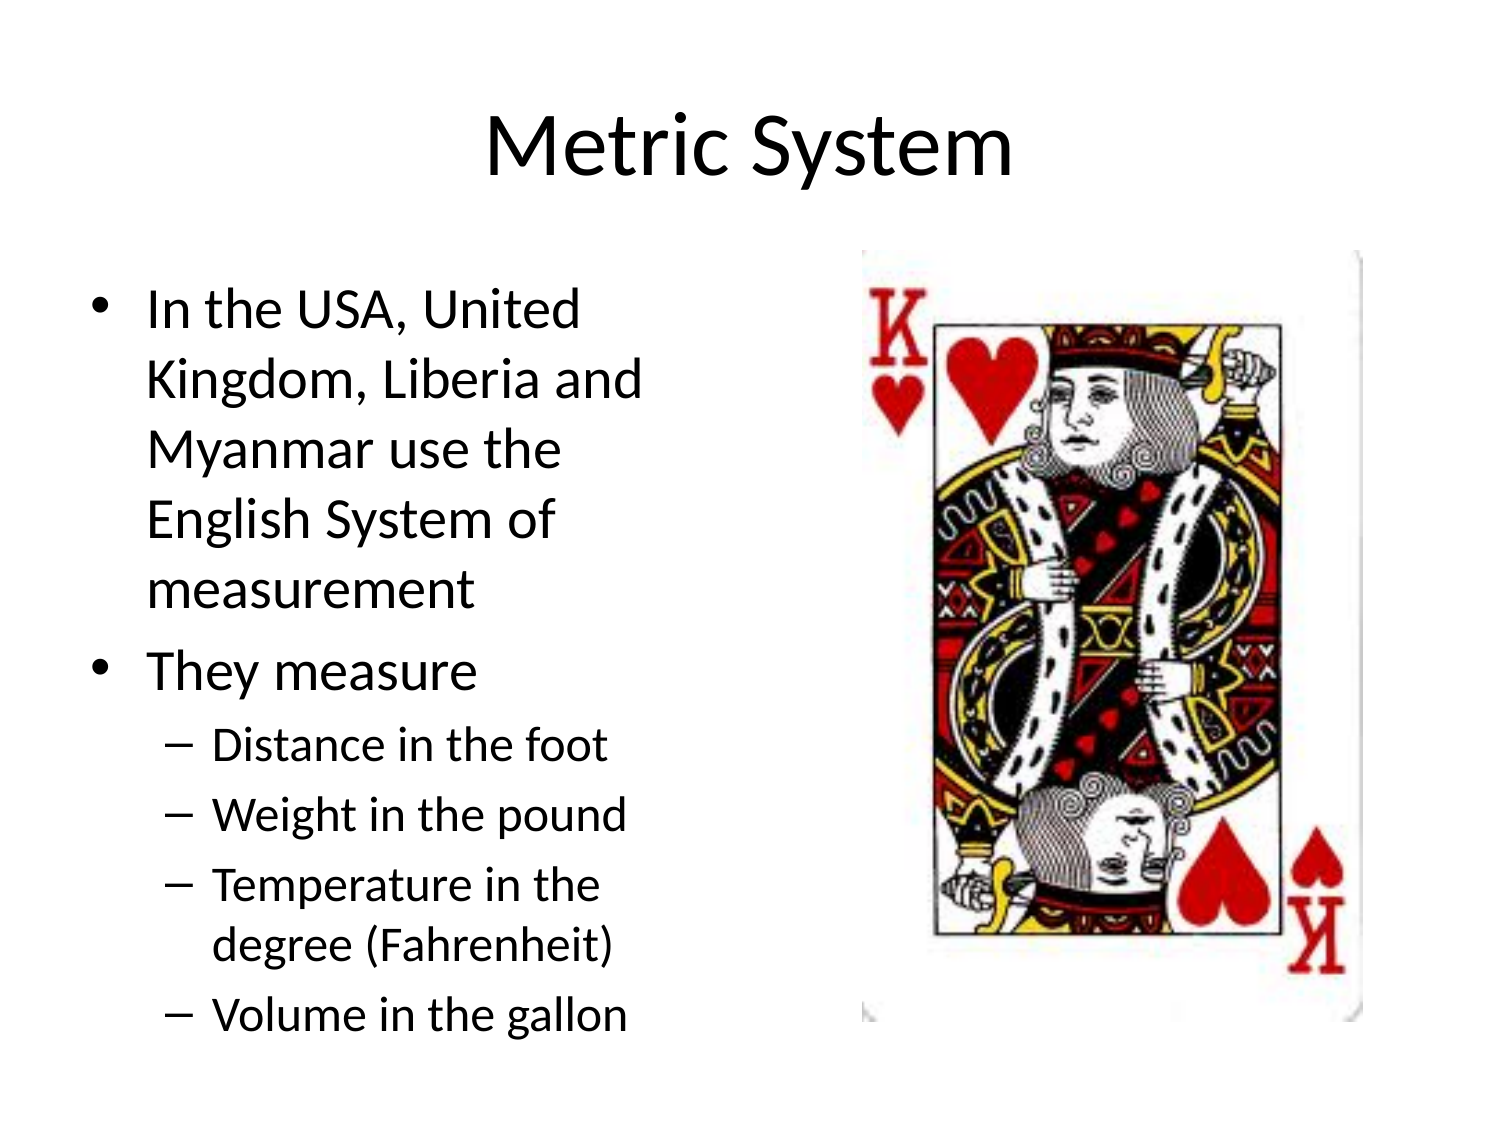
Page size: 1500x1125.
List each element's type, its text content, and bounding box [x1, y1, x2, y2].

picture [862, 250, 1363, 1023]
title Metric System [75, 45, 1425, 233]
list In the USA, United Kingdom, Liberia and Myanmar use the English System of measurement They measure Distance in the foot Weight in the pound Temperature in the degree (Fahrenheit) Volume in the gallon [75, 262, 738, 1075]
